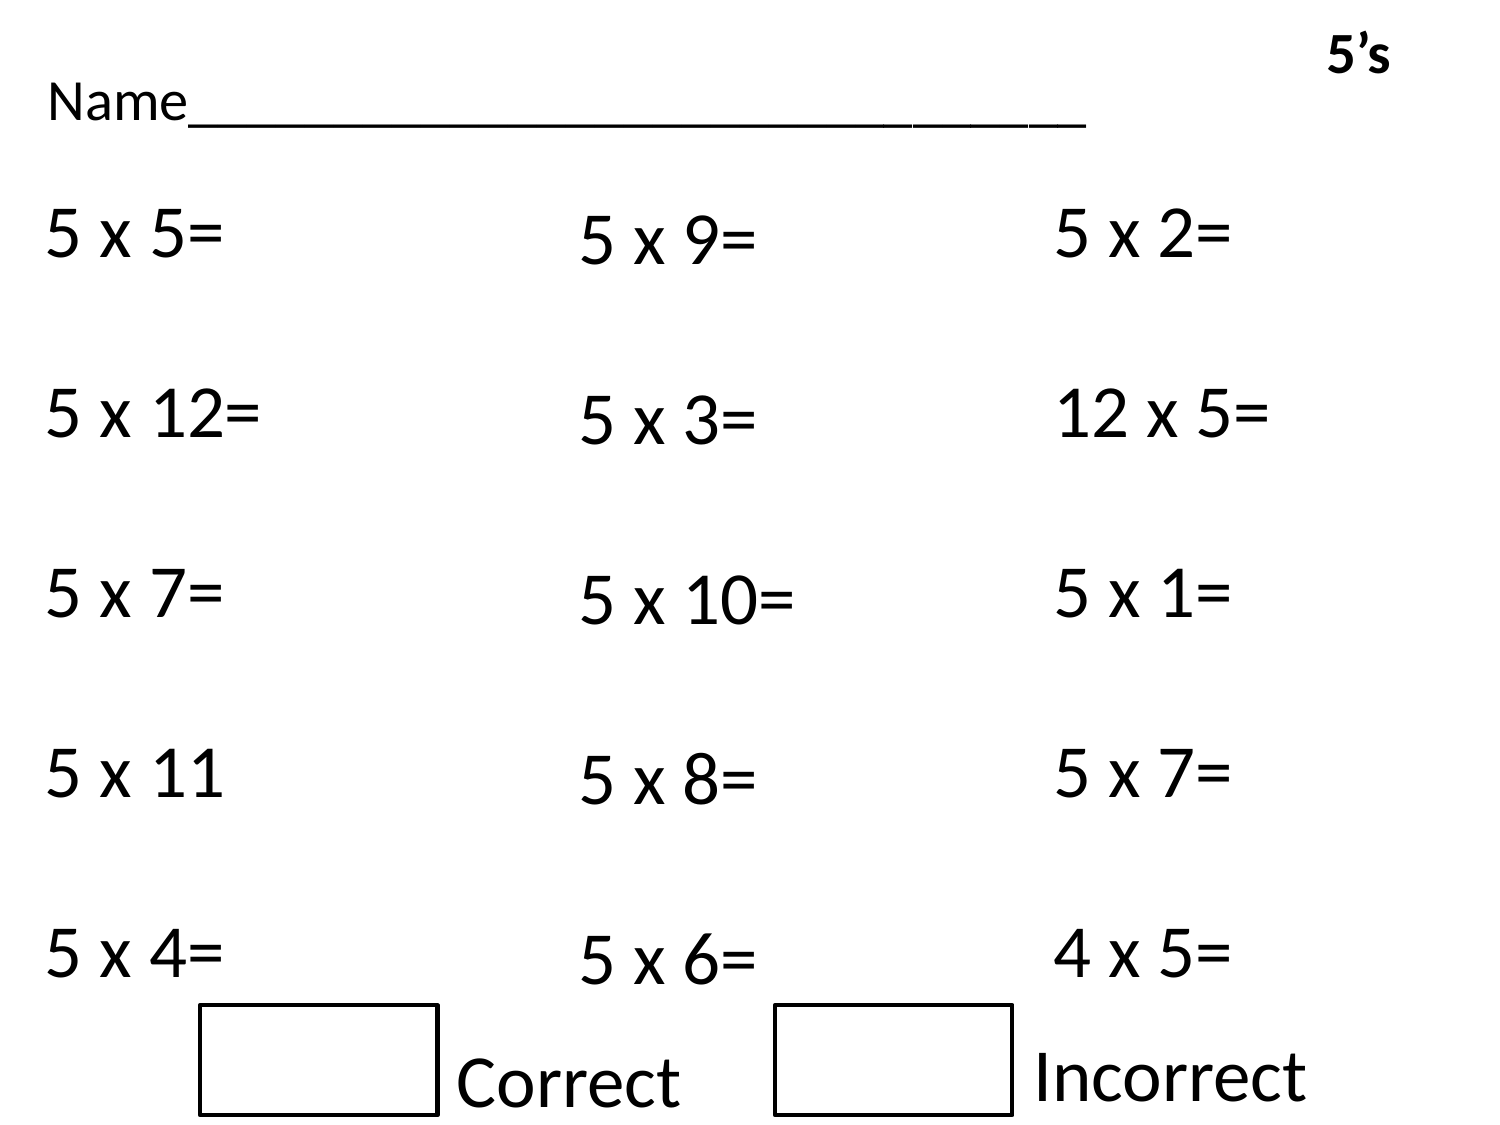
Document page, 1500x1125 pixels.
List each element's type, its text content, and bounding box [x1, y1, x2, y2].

text_box 5’s [1311, 7, 1406, 93]
text_box Name_______________________________ [32, 54, 1103, 140]
text_box 5 x 9= 5 x 3= 5 x 10= 5 x 8= 5 x 6= [563, 181, 811, 1007]
text_box 5 x 5= 5 x 12= 5 x 7= 5 x 11 5 x 4= [29, 174, 312, 1125]
text_box 5 x 2= 12 x 5= 5 x 1= 5 x 7= 4 x 5= [1038, 174, 1304, 1019]
text_box [198, 1003, 440, 1117]
text_box Correct [442, 1024, 697, 1125]
text_box [773, 1003, 1014, 1117]
text_box Incorrect [1018, 1019, 1324, 1124]
